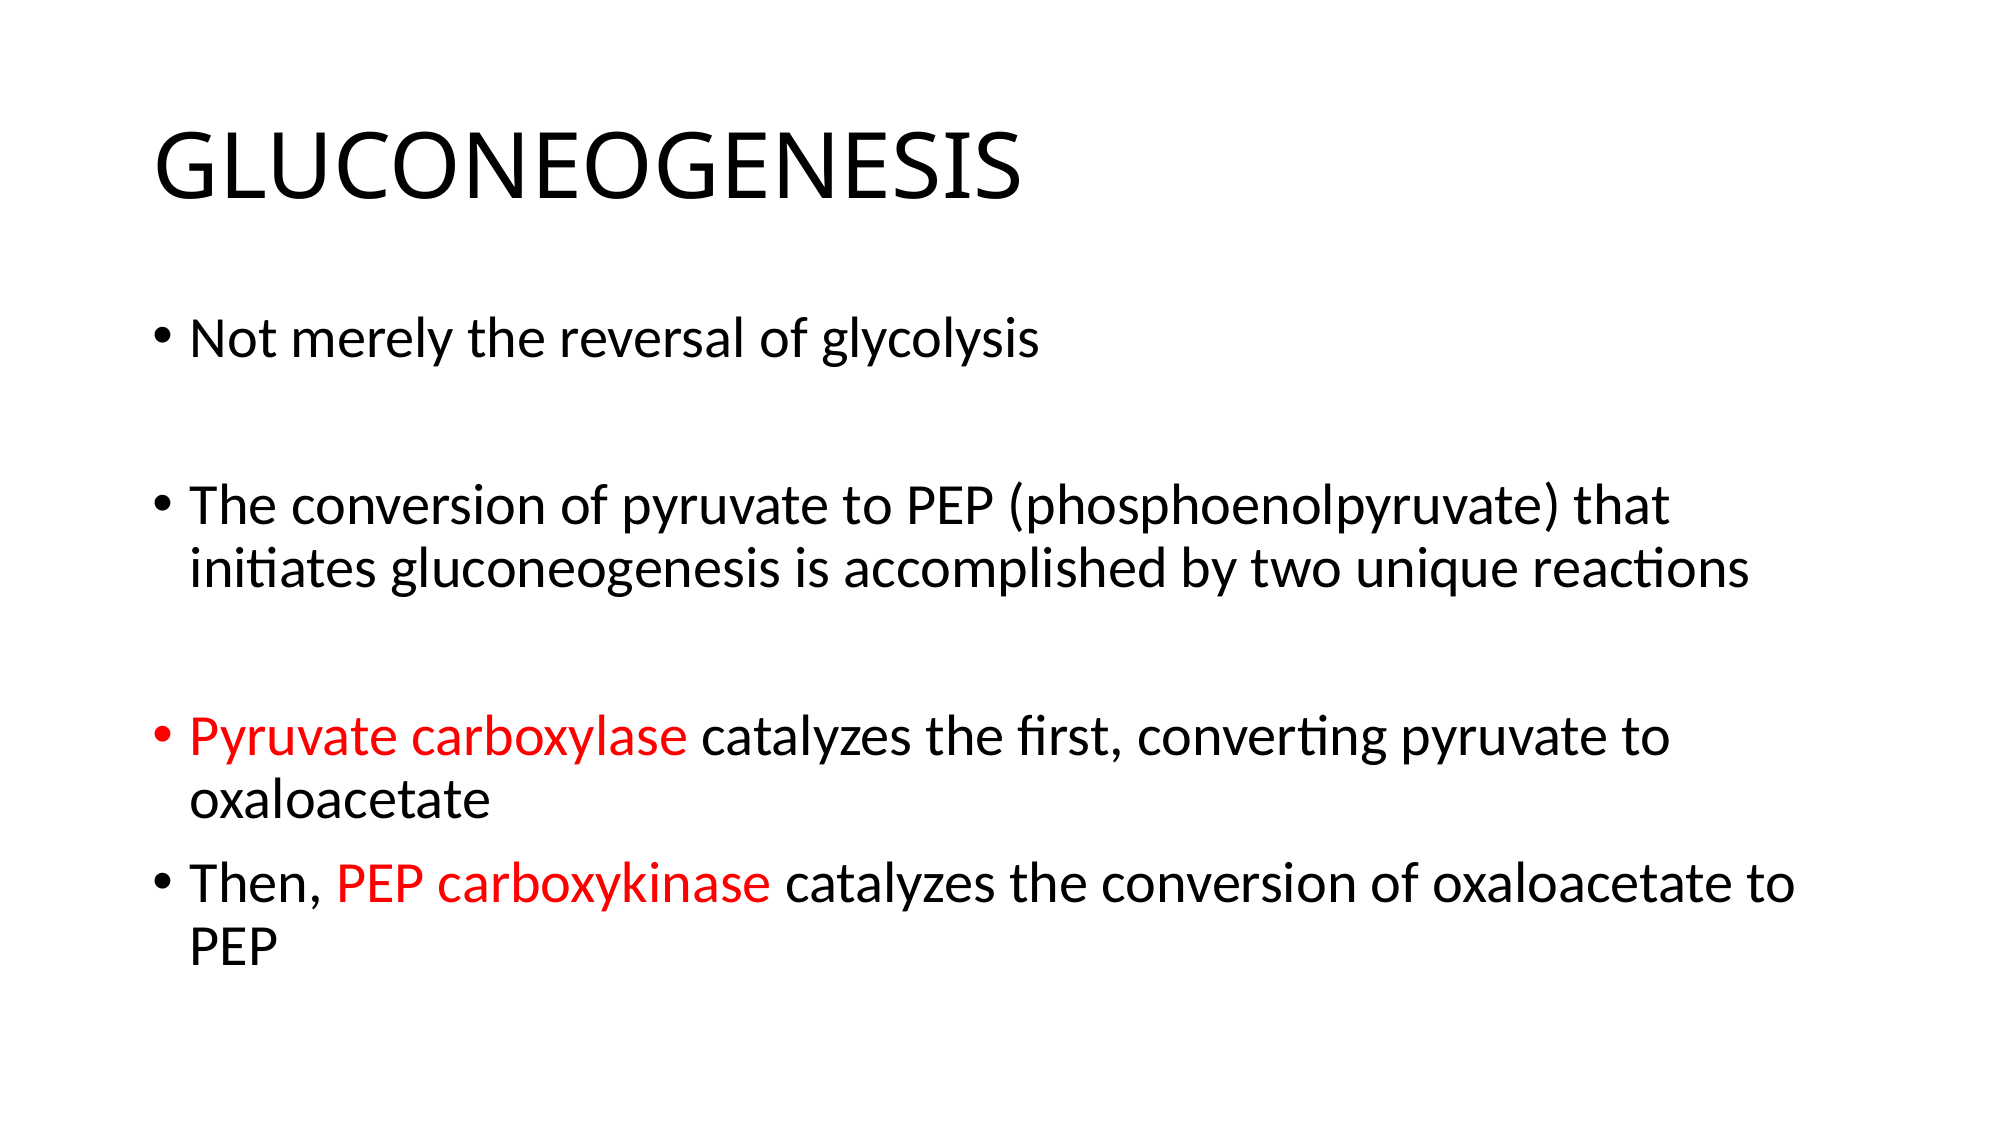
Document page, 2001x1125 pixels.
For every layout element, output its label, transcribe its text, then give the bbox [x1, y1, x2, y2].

title GLUCONEOGENESIS [137, 59, 1863, 278]
list Not merely the reversal of glycolysis The conversion of pyruvate to PEP (phosphoenolpyruvate) that initiates gluconeogenesis is accomplished by two unique reactions Pyruvate carboxylase catalyzes the first, converting pyruvate to oxaloacetate Then, PEP carboxykinase catalyzes the conversion of oxaloacetate to PEP [137, 299, 1863, 1014]
